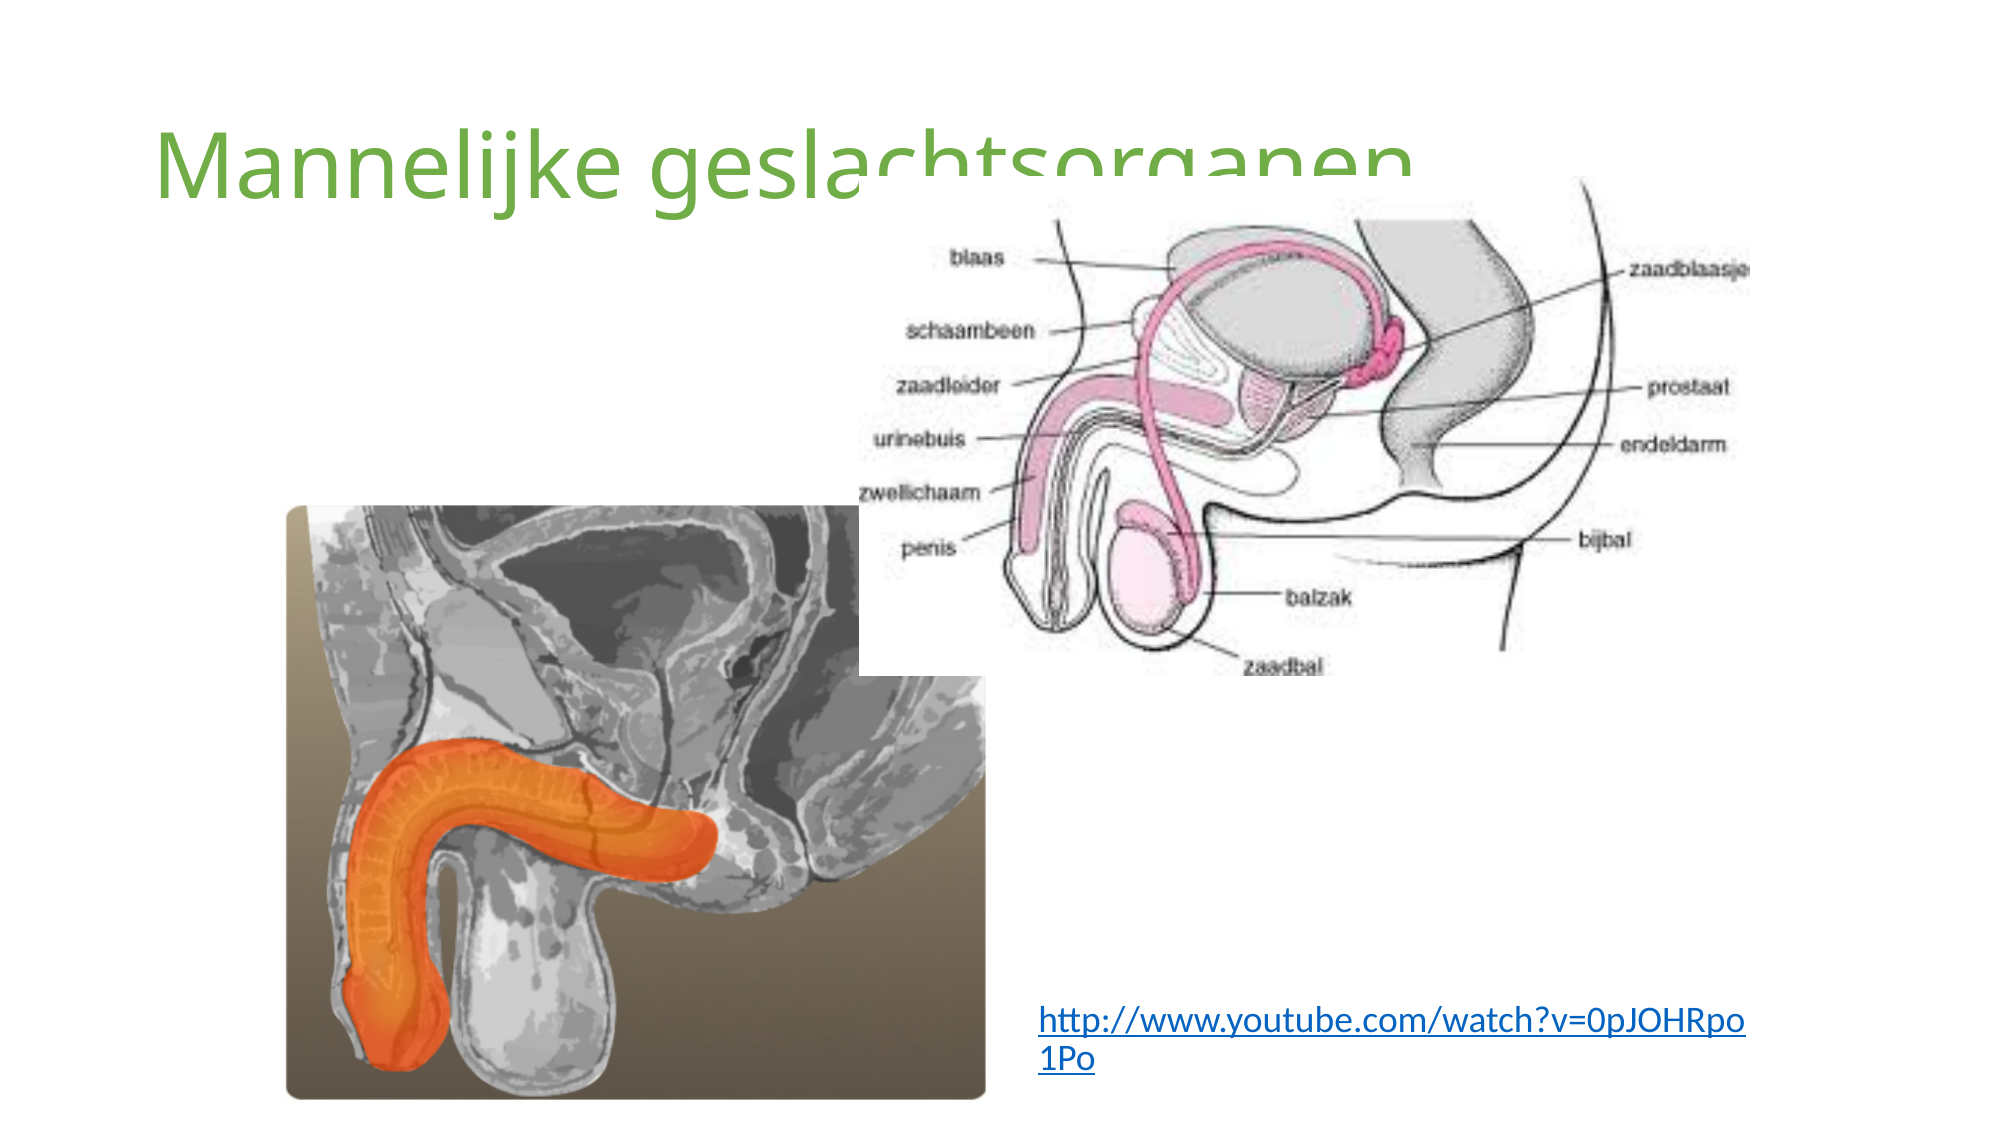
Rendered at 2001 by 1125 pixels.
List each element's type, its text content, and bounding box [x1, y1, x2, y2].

title Mannelijke geslachtsorganen [137, 59, 1863, 278]
text_box http://www.youtube.com/watch?v=0pJOHRpo1Po [1108, 987, 1774, 1048]
picture [252, 176, 1750, 1125]
